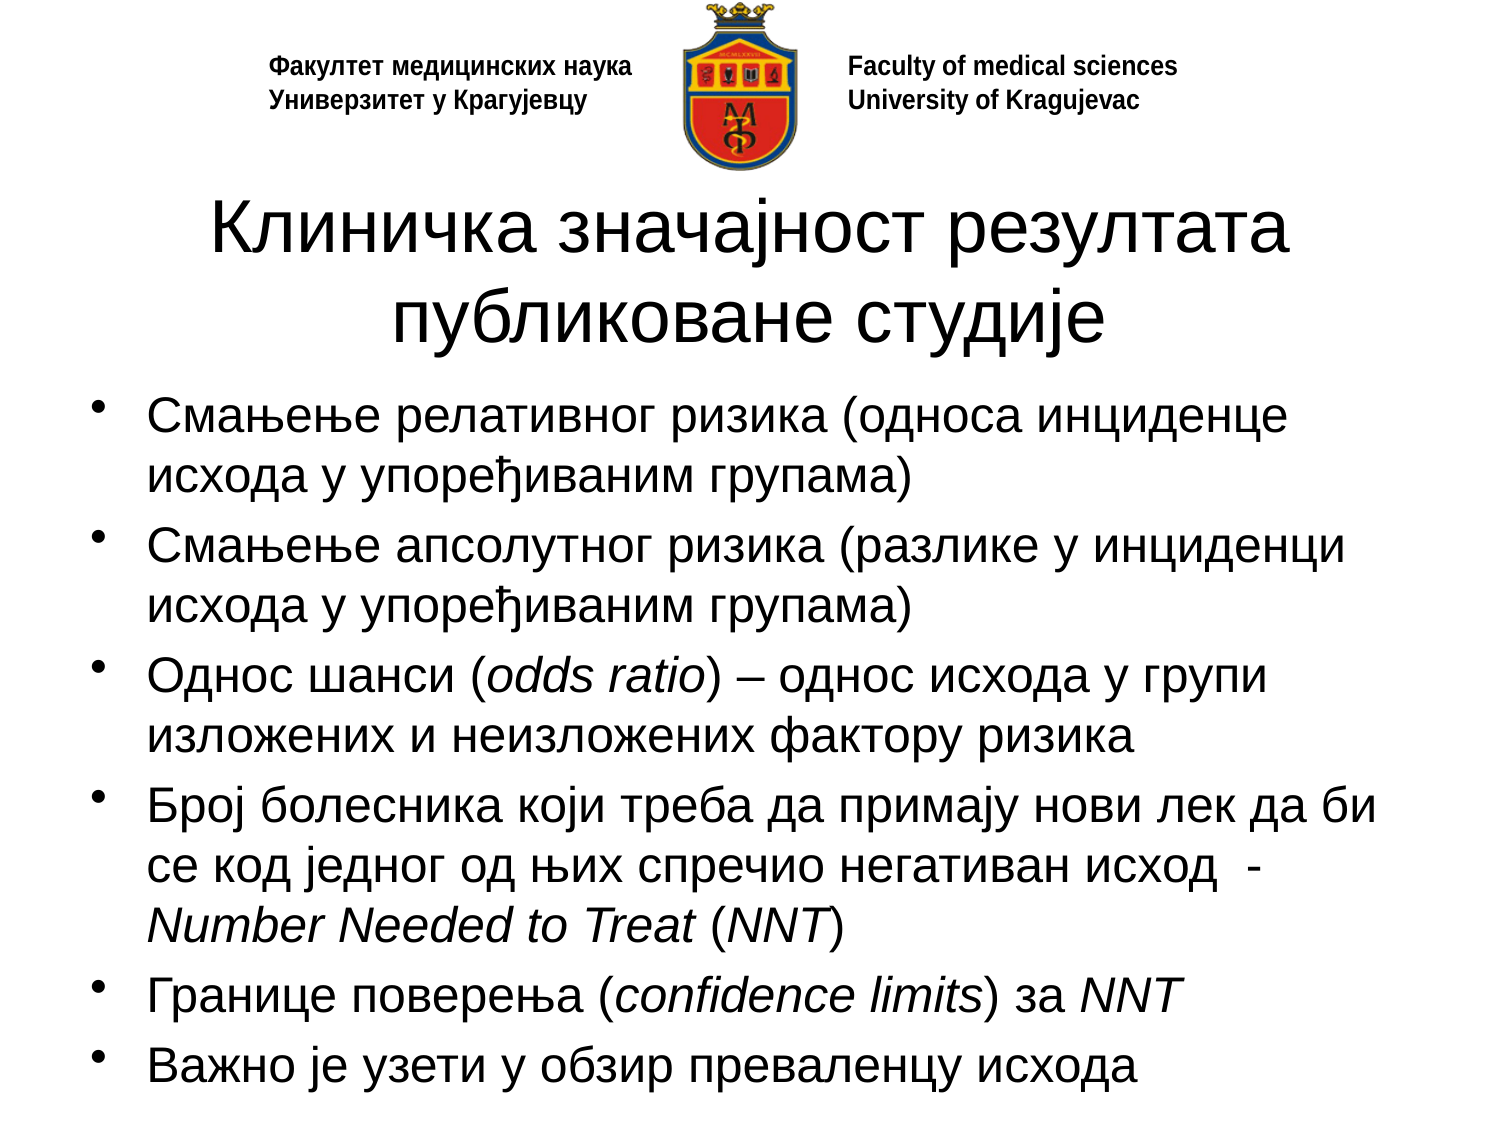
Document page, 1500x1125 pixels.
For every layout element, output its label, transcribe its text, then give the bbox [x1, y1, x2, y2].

title Клиничка значајност резултата публиковане студије [74, 173, 1426, 362]
list Смањење релативног ризика (односа инциденце исхода у упоређиваним групама) Смањење апсолутног ризика (разлике у инциденци исхода у упоређиваним групама) Однос шанси (odds ratio) – однос исхода у групи изложених и неизложених фактору ризика Број болесника који треба да примају нови лек да би се код једног од њих спречио негативан исход - Number Needed to Treat (NNT) Границе поверења (confidence limits) за NNT Важно је узети у обзир преваленцу исхода [74, 374, 1426, 1118]
